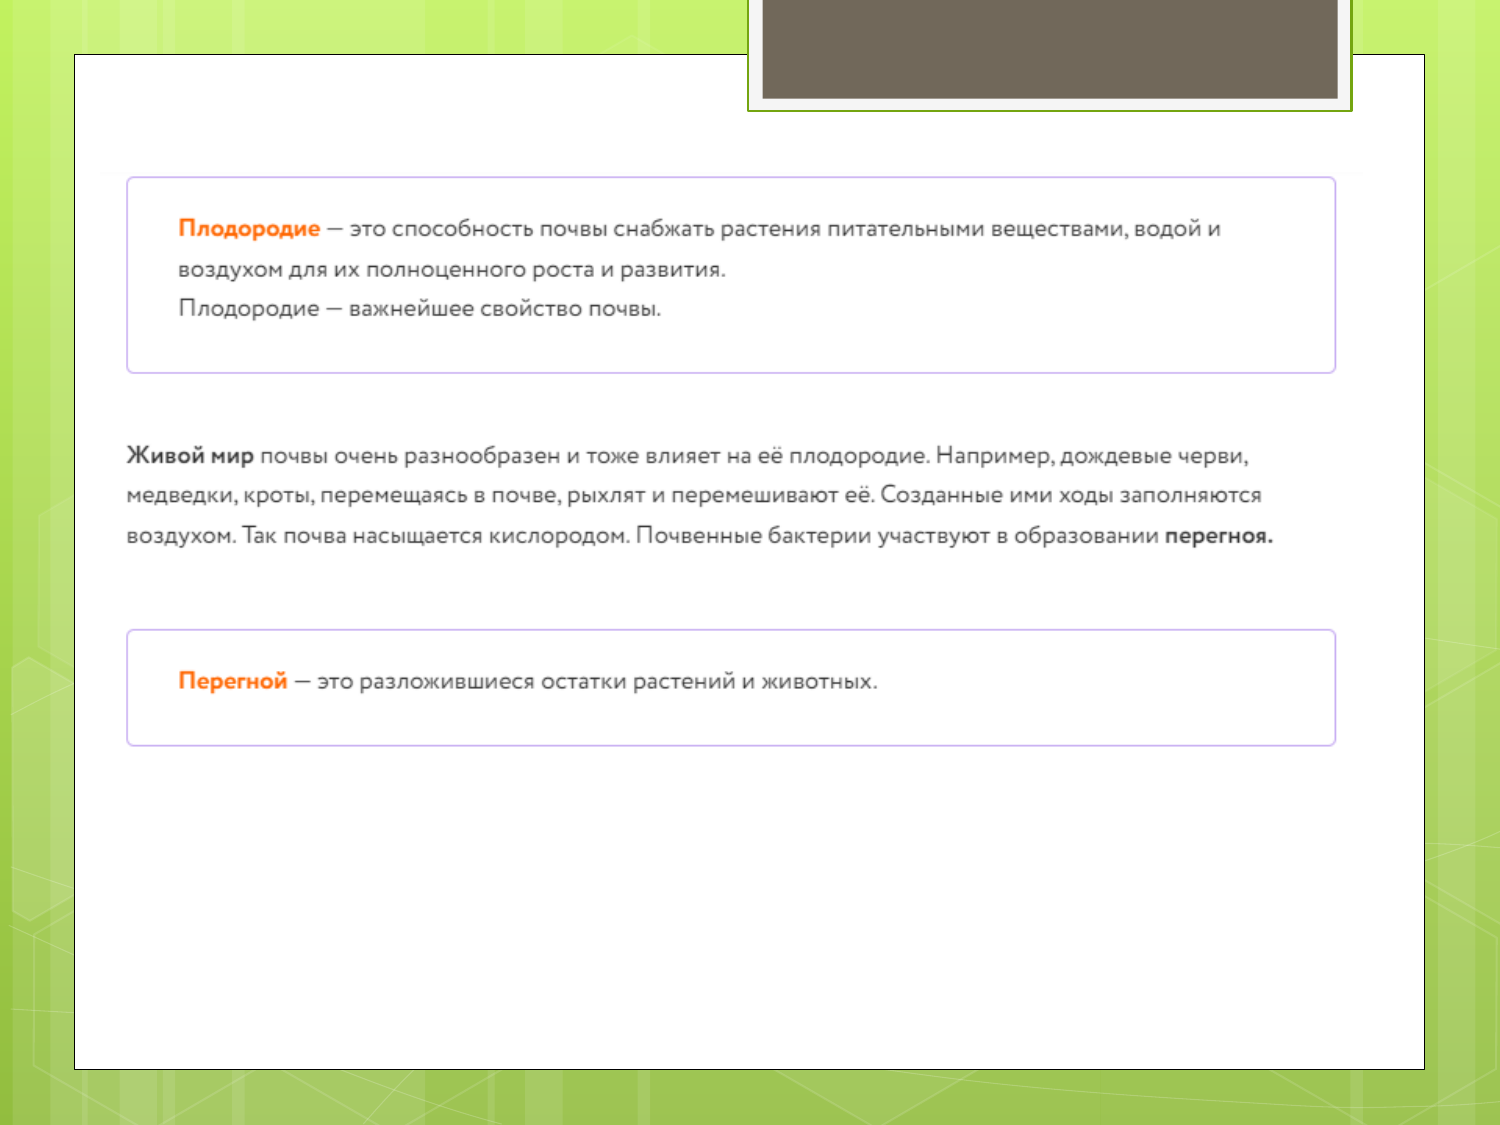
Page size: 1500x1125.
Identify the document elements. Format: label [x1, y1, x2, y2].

picture [100, 172, 1363, 764]
